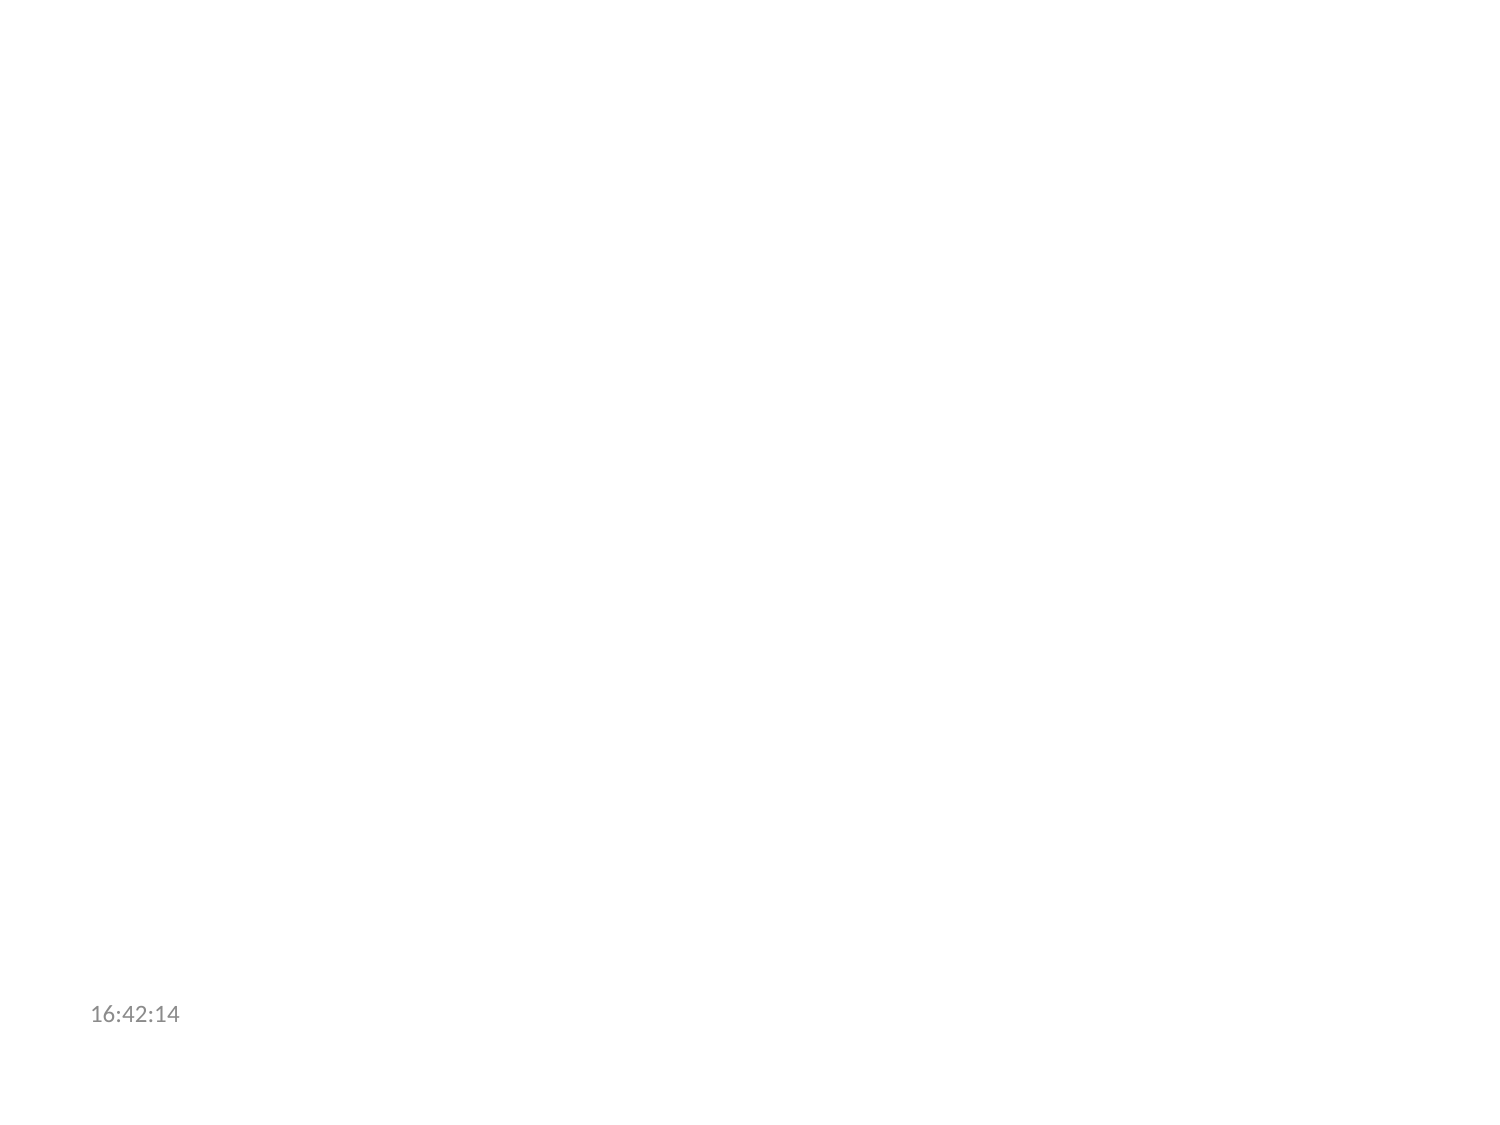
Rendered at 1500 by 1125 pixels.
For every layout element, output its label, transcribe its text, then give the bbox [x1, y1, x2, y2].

text_box 15:35:09 [75, 982, 425, 1043]
